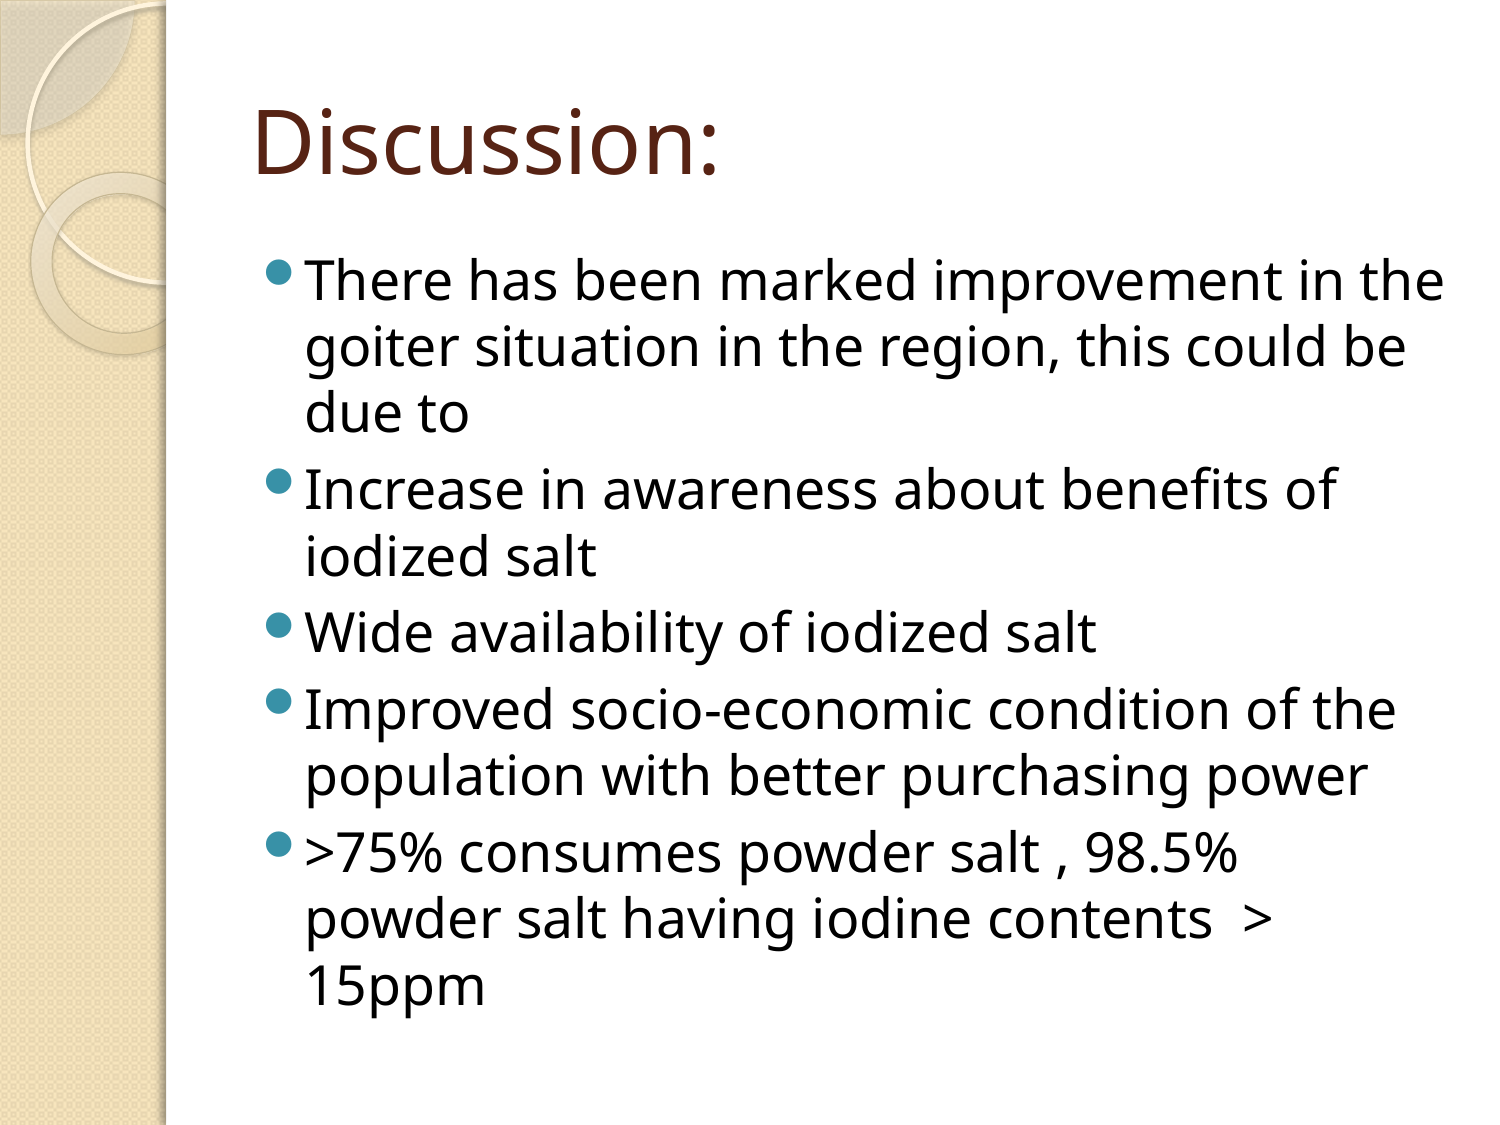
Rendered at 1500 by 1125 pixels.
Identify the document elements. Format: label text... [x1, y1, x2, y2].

list There has been marked improvement in the goiter situation in the region, this could be due to Increase in awareness about benefits of iodized salt Wide availability of iodized salt Improved socio-economic condition of the population with better purchasing power >75% consumes powder salt , 98.5% powder salt having iodine contents > 15ppm [235, 237, 1466, 1025]
title Discussion: [235, 45, 1466, 233]
